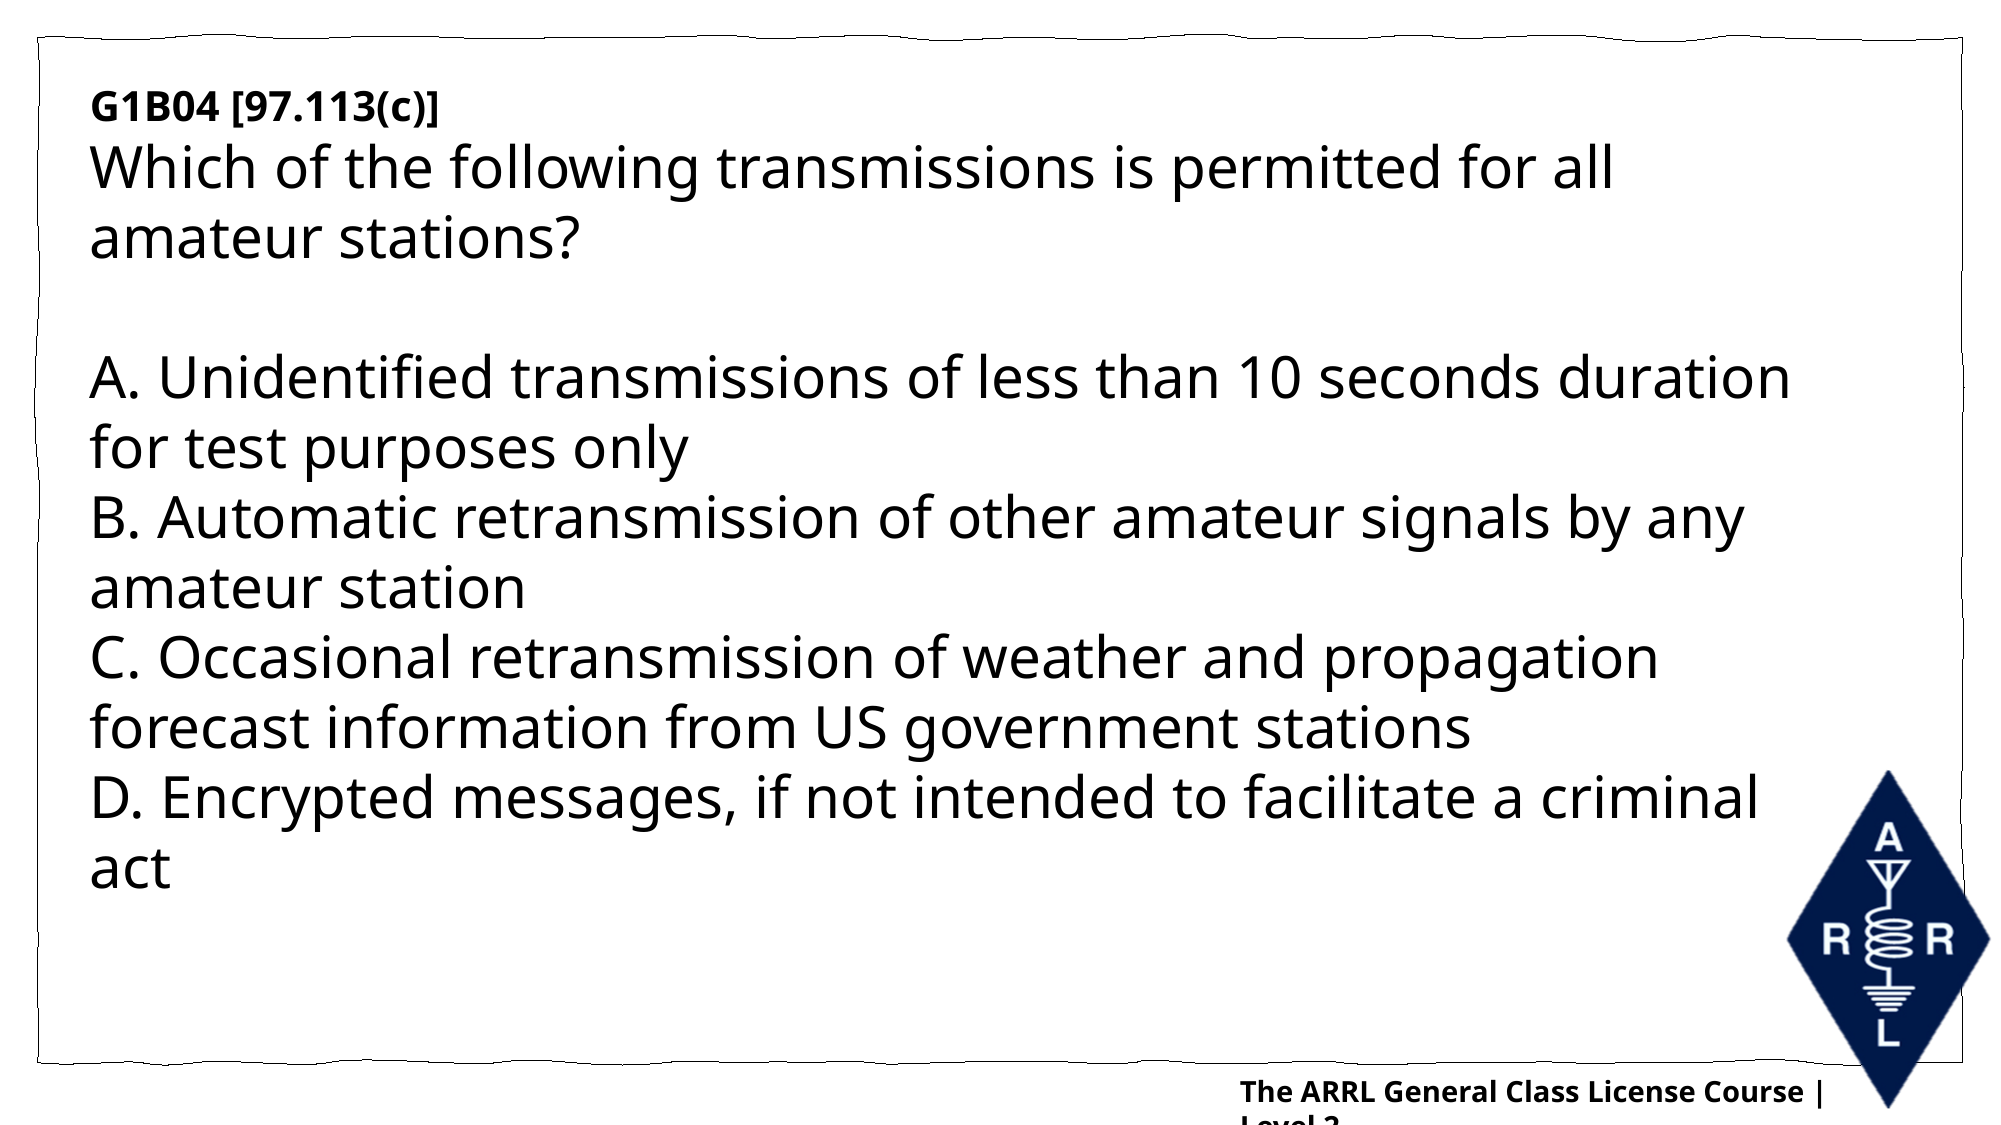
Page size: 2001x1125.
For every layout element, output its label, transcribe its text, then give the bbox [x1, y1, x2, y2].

picture [1773, 752, 1999, 1125]
text_box G1B04 [97.113(c)] Which of the following transmissions is permitted for all amateur stations? A. Unidentified transmissions of less than 10 seconds duration for test purposes only B. Automatic retransmission of other amateur signals by any amateur station C. Occasional retransmission of weather and propagation forecast information from US government stations D. Encrypted messages, if not intended to facilitate a criminal act [75, 72, 1850, 908]
